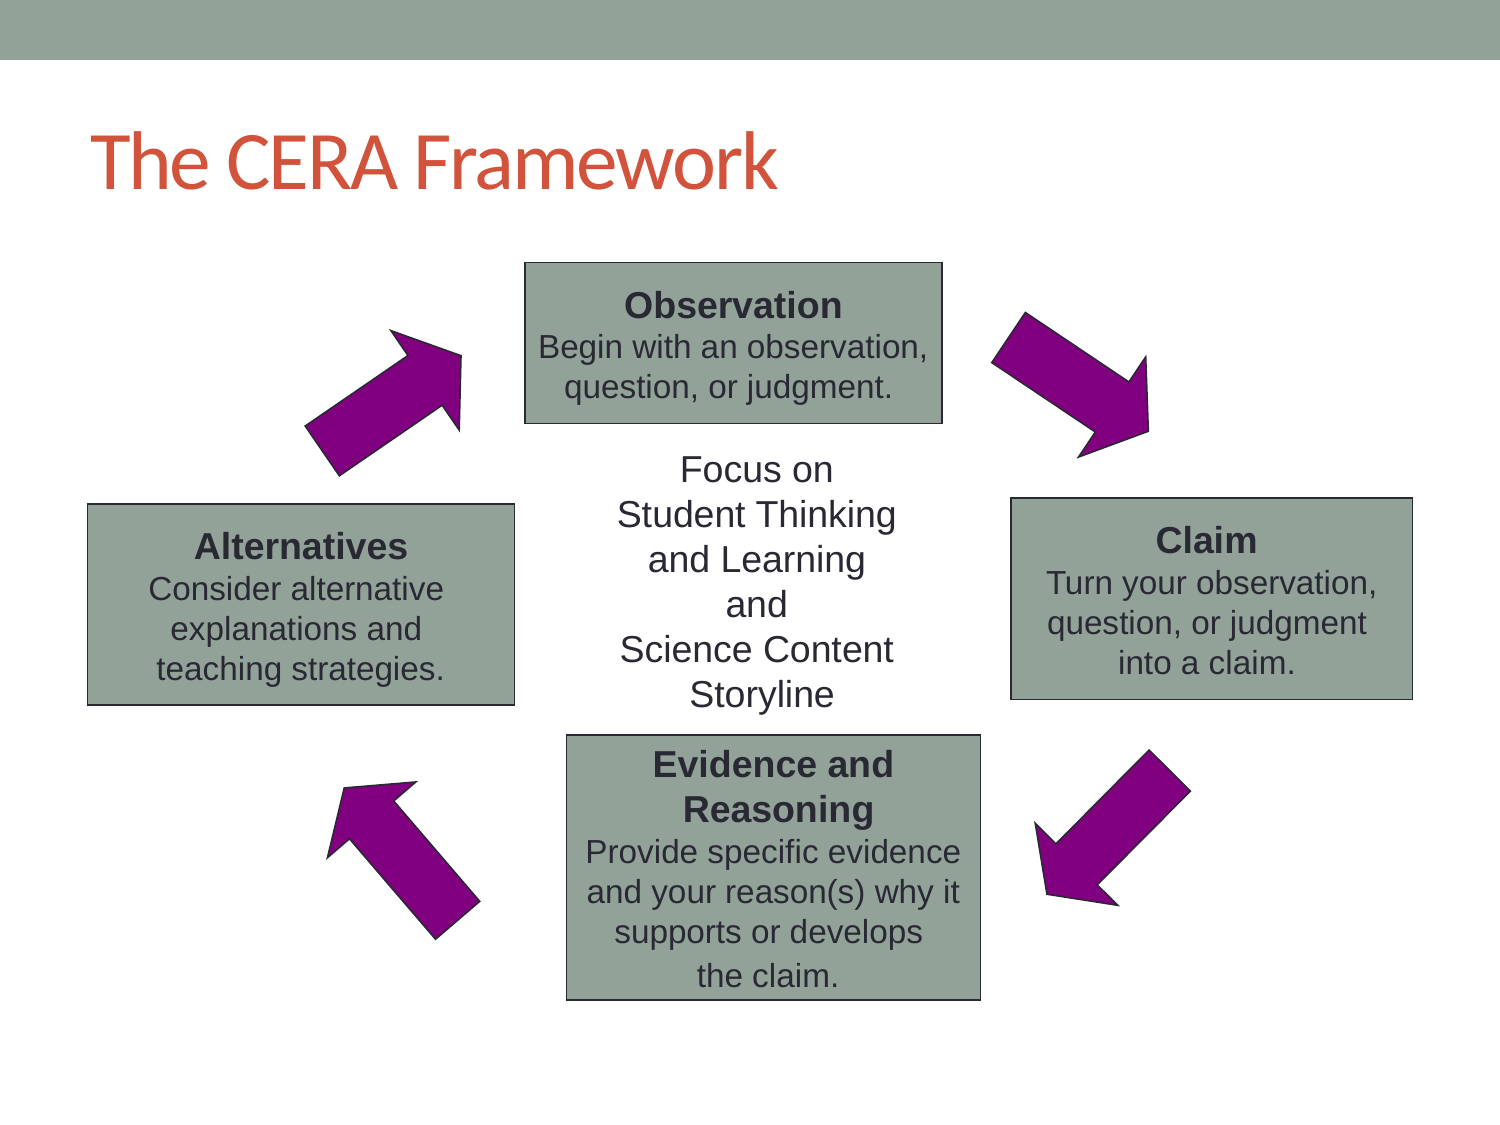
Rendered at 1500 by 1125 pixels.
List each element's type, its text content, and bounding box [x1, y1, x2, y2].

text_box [87, 262, 1413, 1001]
title The CERA Framework [75, 75, 1425, 238]
